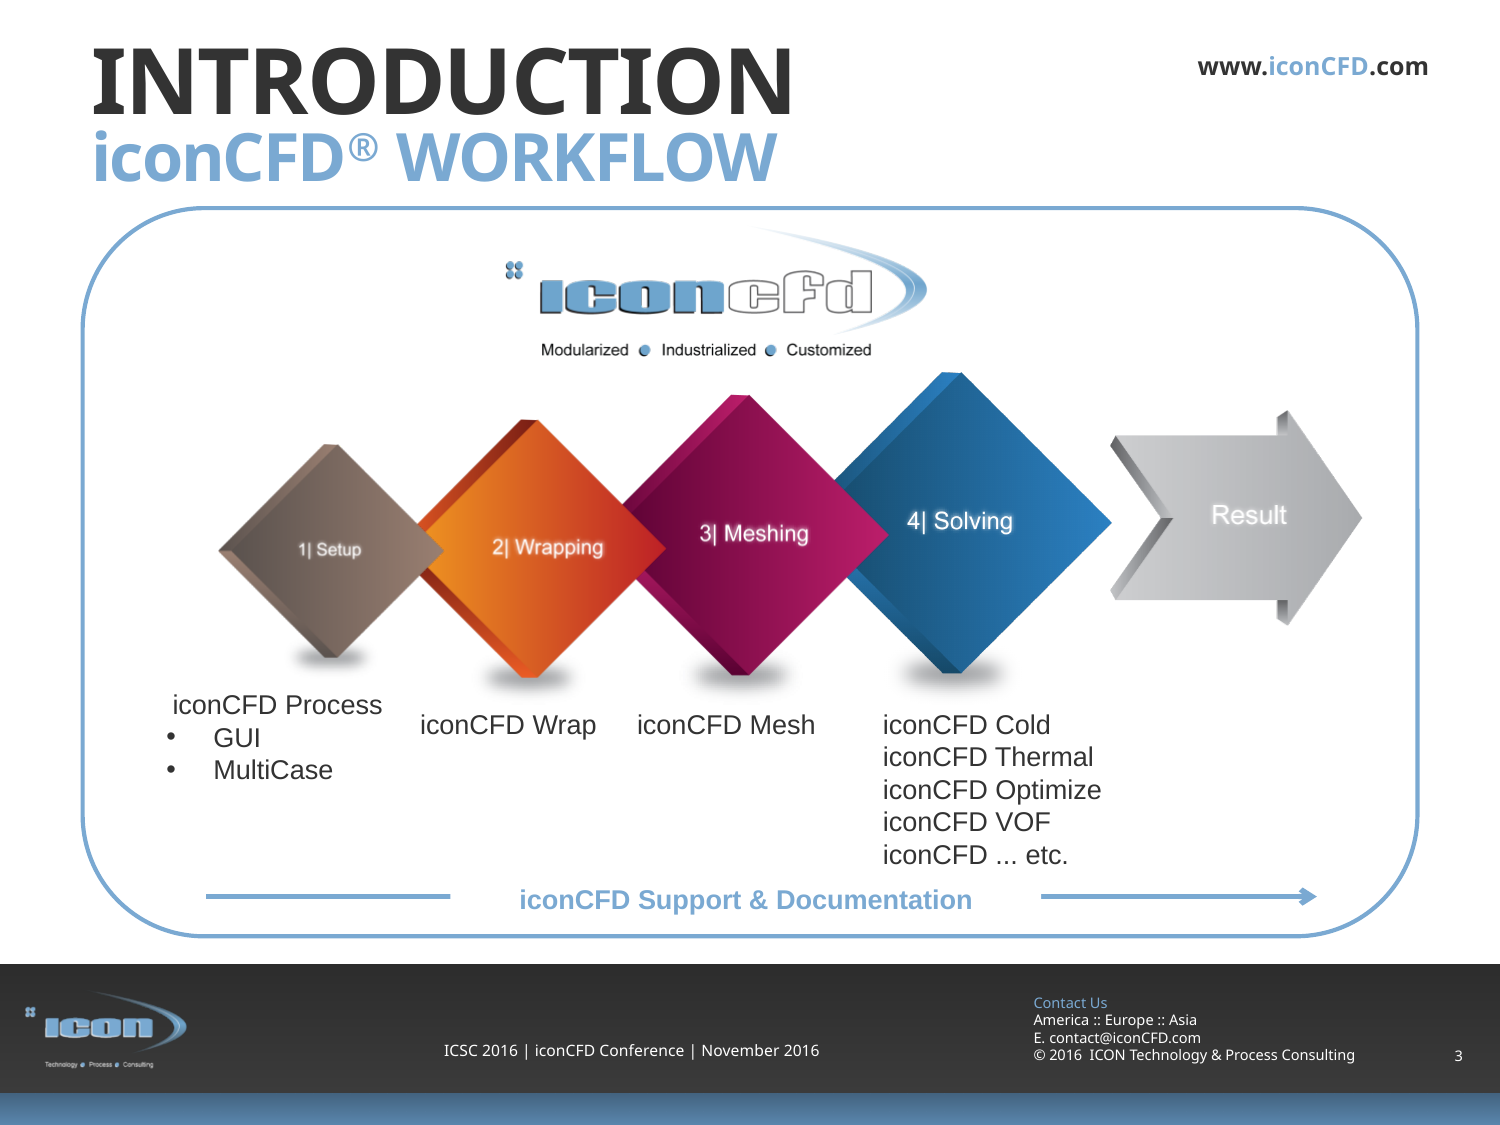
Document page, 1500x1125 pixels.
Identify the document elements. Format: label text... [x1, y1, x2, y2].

text_box [80, 206, 1420, 939]
text_box iconCFD Process GUI MultiCase [76, 680, 479, 793]
title INTRODUCTION [76, 30, 1152, 101]
picture [218, 369, 1365, 705]
text_box iconCFD Wrap [307, 699, 525, 747]
picture [505, 223, 928, 358]
text_box iconCFD Mesh [525, 713, 868, 747]
footer ICSC 2016 | iconCFD Conference | November 2016 [371, 1039, 892, 1063]
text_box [206, 874, 1318, 923]
list iconCFD® WORKFLOW [76, 101, 1459, 208]
picture [0, 952, 231, 1077]
text_box iconCFD Cold iconCFD Thermal iconCFD Optimize iconCFD VOF iconCFD ... etc. [868, 699, 1270, 873]
